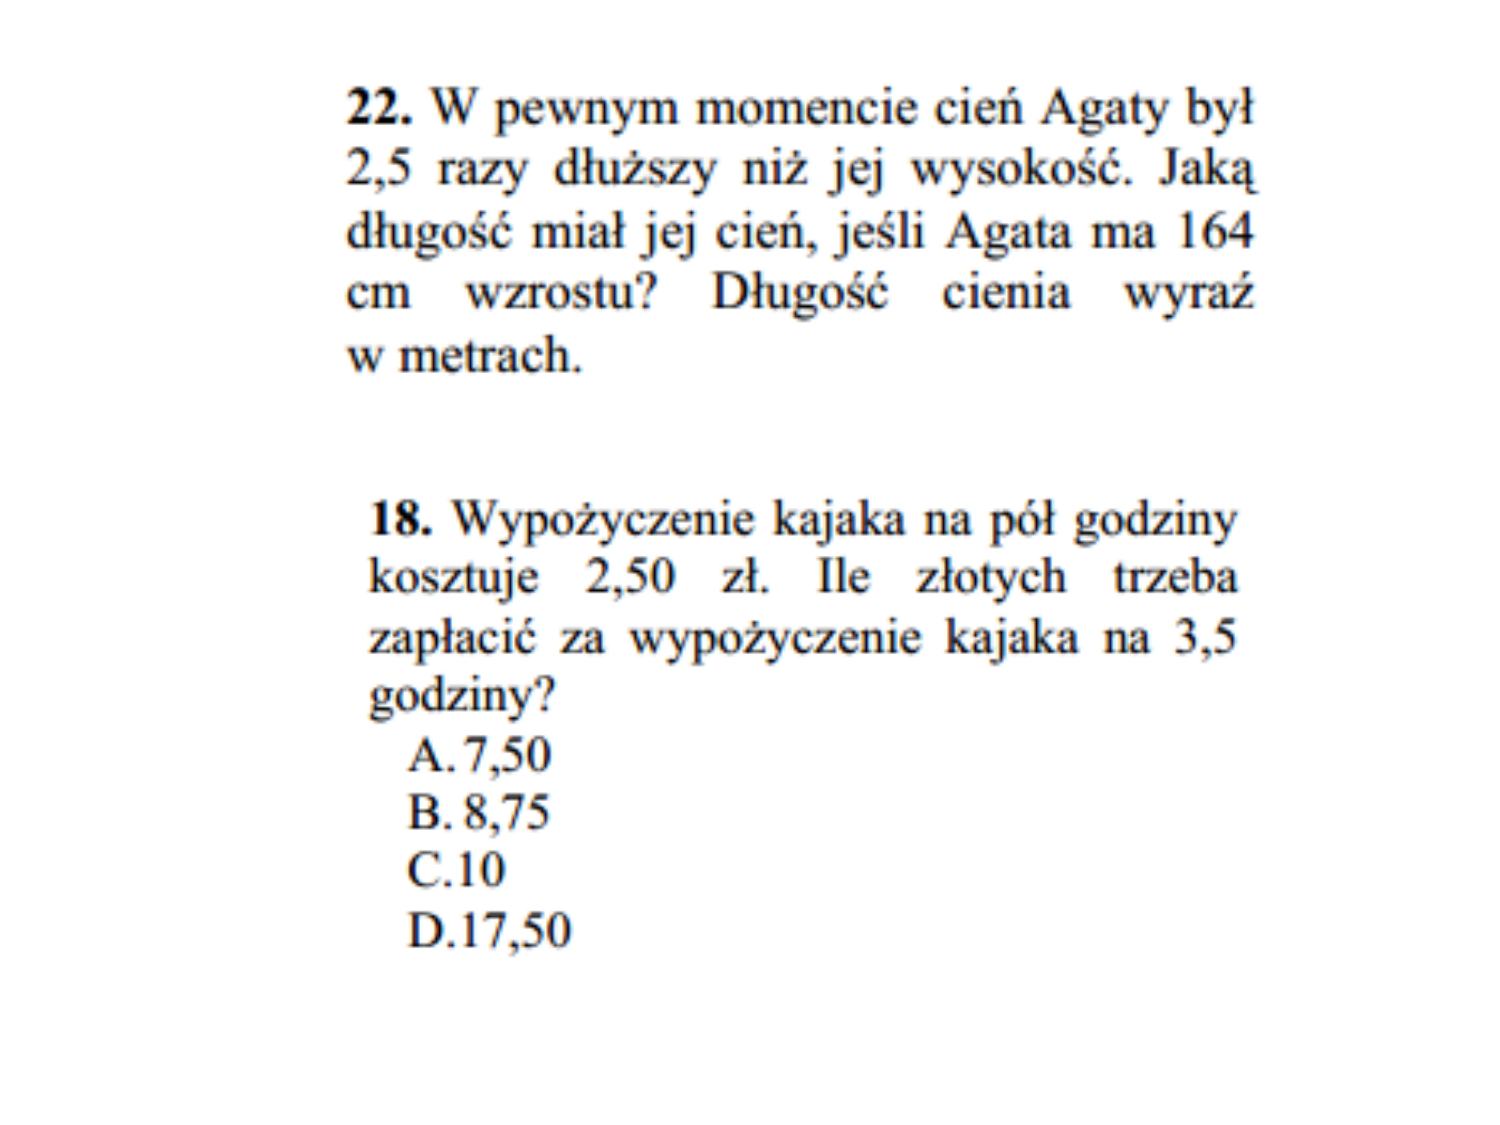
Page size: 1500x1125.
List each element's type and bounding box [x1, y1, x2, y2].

picture [359, 491, 1251, 981]
picture [336, 77, 1274, 393]
